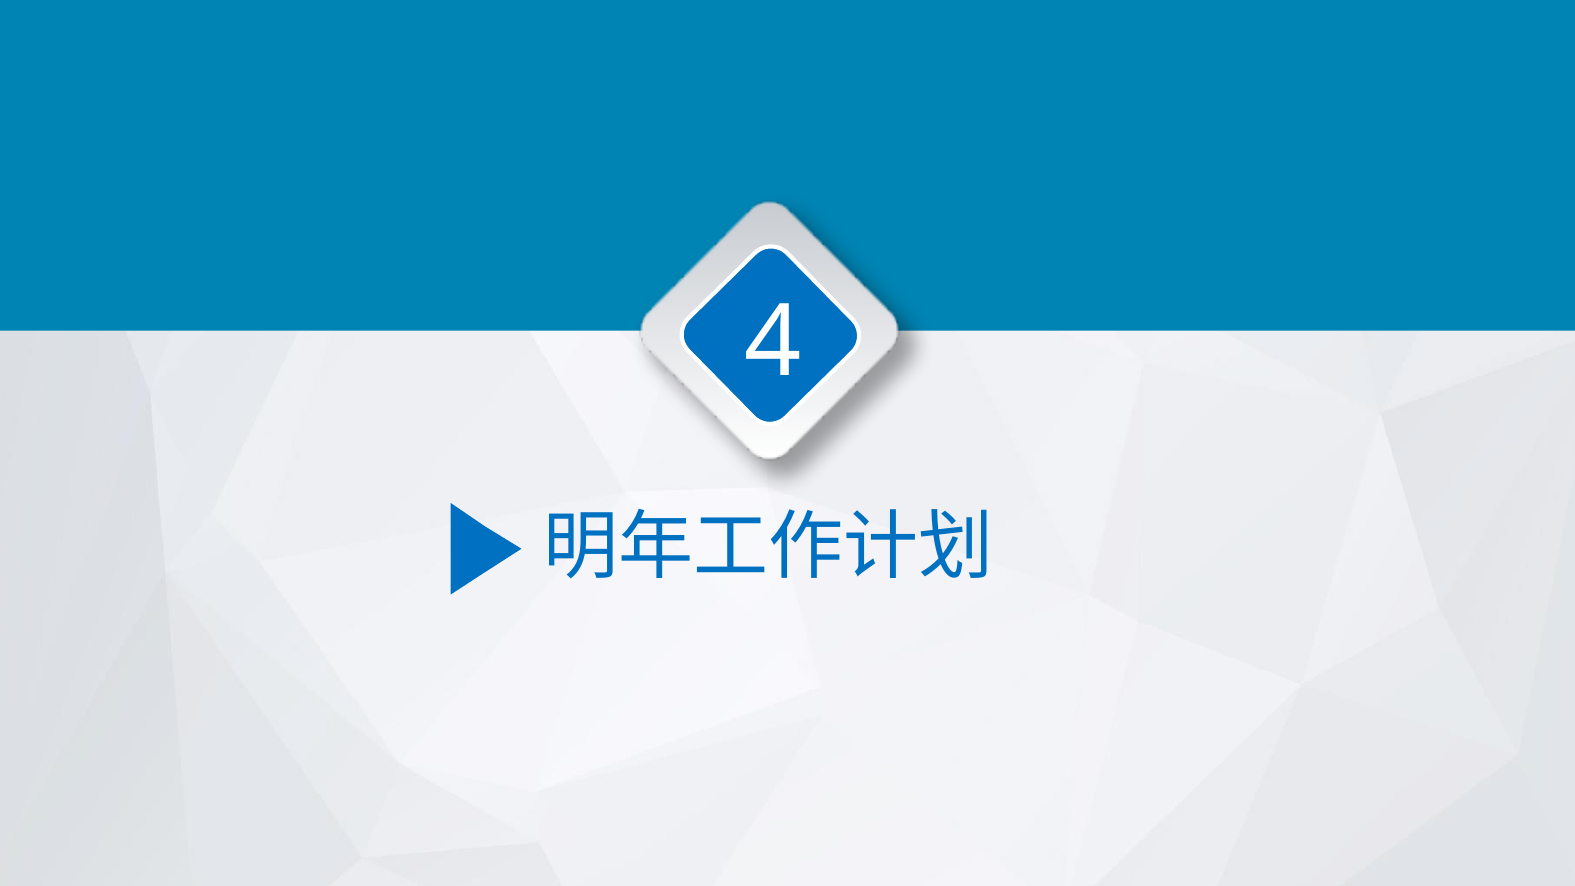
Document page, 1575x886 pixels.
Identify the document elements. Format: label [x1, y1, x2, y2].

text_box [0, 0, 1575, 333]
text_box [610, 171, 930, 488]
picture [0, 333, 1575, 886]
text_box [450, 489, 1096, 597]
